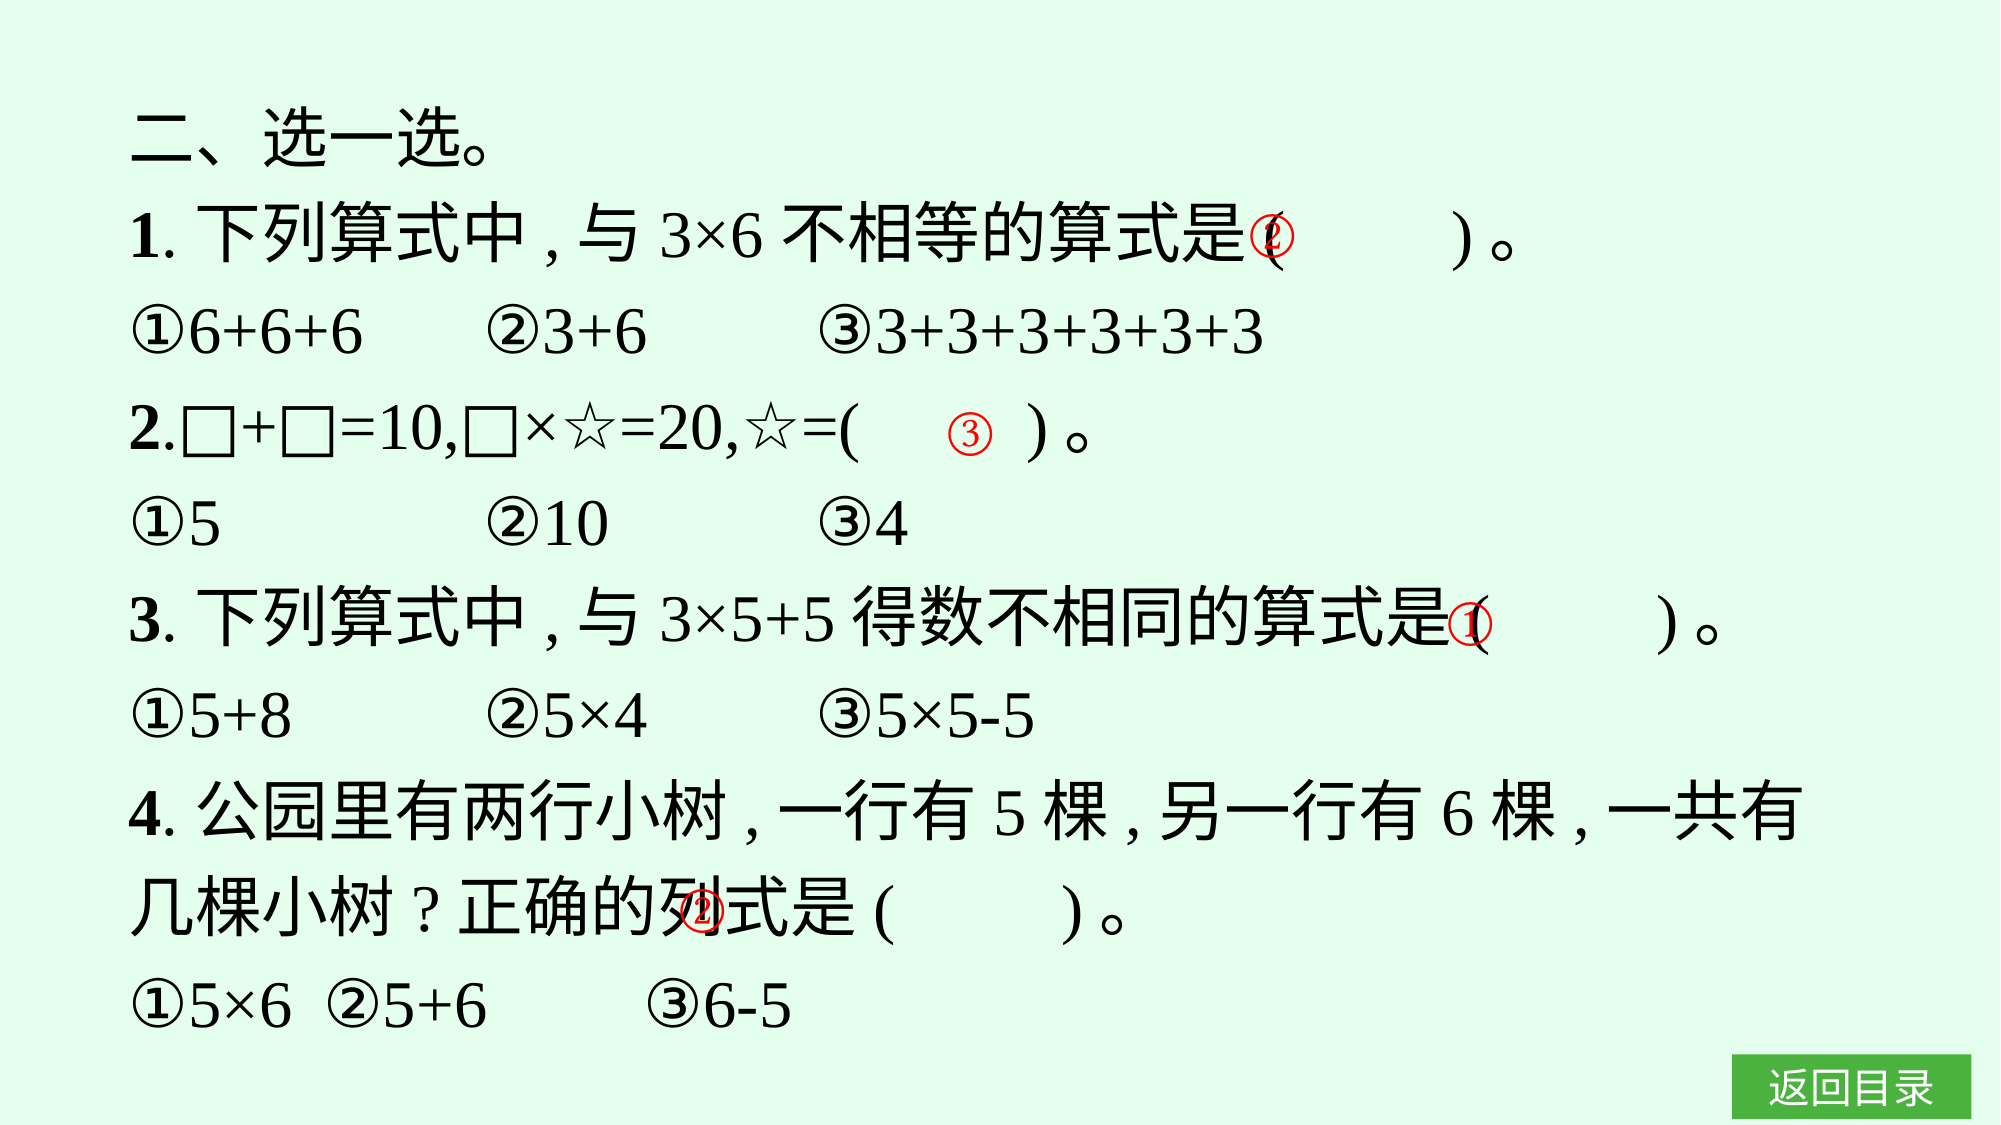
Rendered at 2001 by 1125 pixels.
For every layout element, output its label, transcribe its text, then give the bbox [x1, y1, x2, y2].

text_box ② [662, 842, 744, 953]
text_box ③ [930, 365, 1012, 477]
text_box 4.公园里有两行小树,一行有5棵,另一行有6棵,一共有几棵小树?正确的列式是( )。 ①5×6 ②5+6 ③6-5 [113, 745, 1887, 1048]
text_box ① [1430, 555, 1512, 667]
text_box 二、选一选。 1.下列算式中,与3×6不相等的算式是( )。 ①6+6+6 ②3+6 ③3+3+3+3+3+3 2.□+□=10,□×☆=20,☆=( )。 ①5 ②10 ③4 3.下列算式中,与3×5+5得数不相同的算式是( )。 ①5+8 ②5×4 ③5×5-5 [113, 72, 1887, 745]
text_box ② [1232, 167, 1313, 279]
